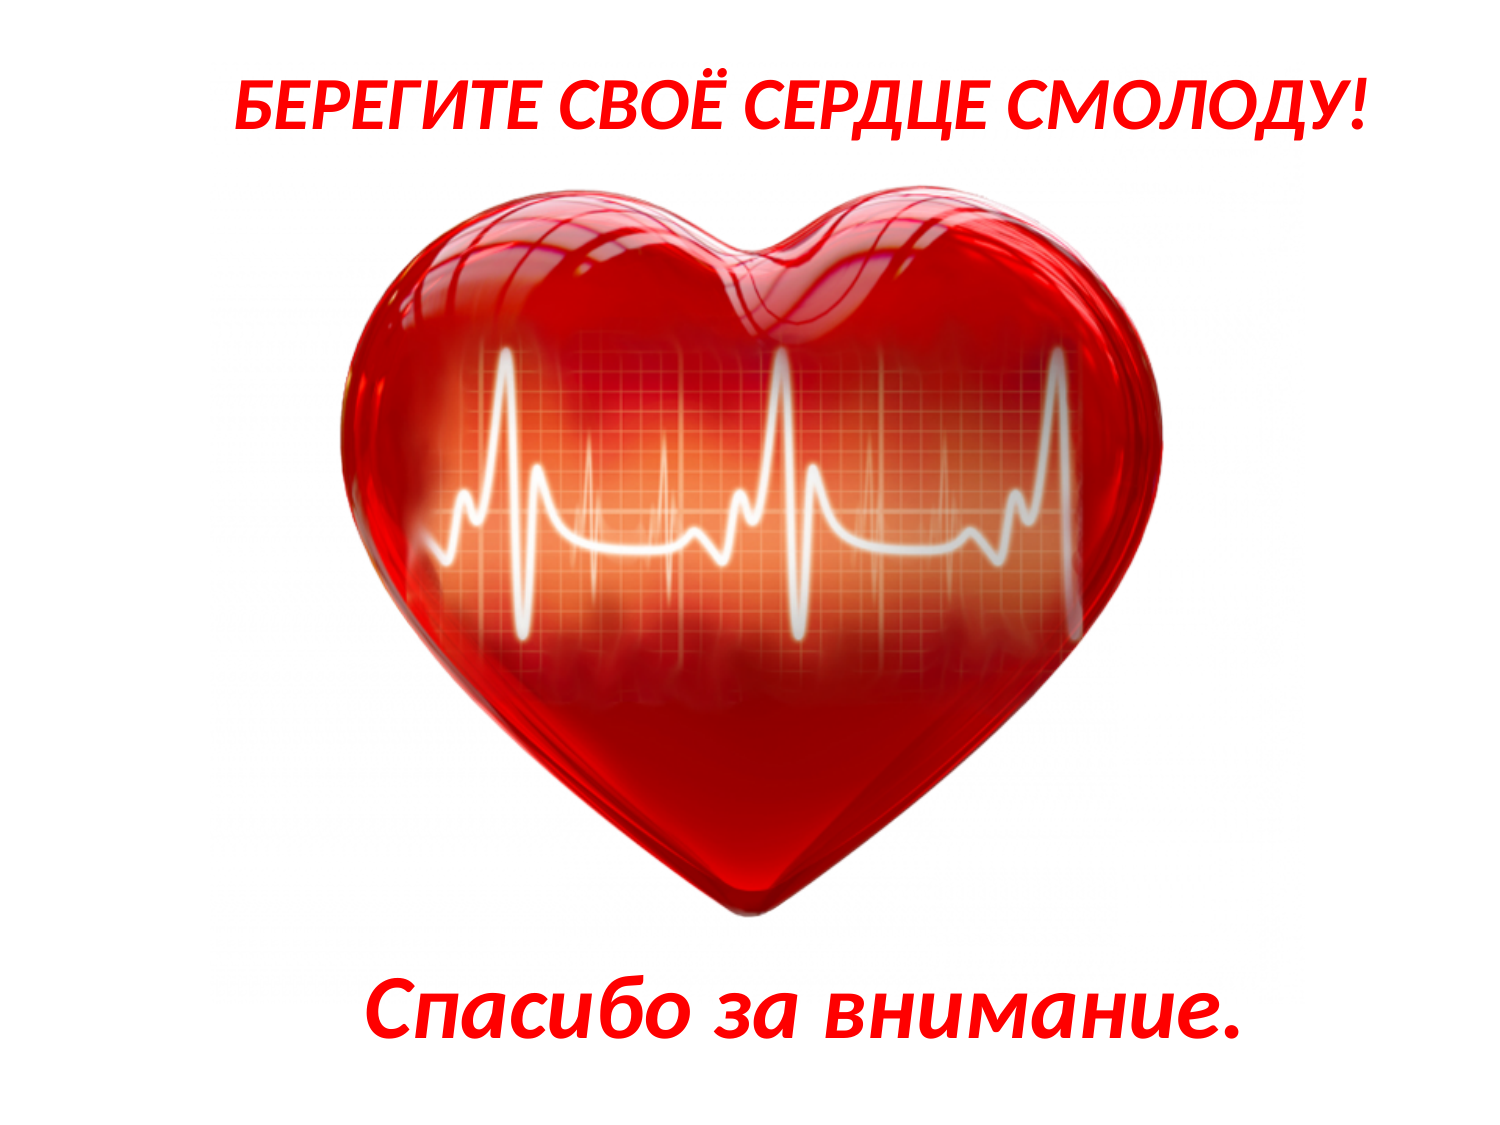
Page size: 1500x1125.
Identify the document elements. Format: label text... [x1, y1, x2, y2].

picture [210, 60, 1305, 1004]
text_box БЕРЕГИТЕ СВОЁ СЕРДЦЕ СМОЛОДУ! [217, 46, 1387, 152]
text_box Спасибо за внимание. [349, 1012, 1262, 1065]
